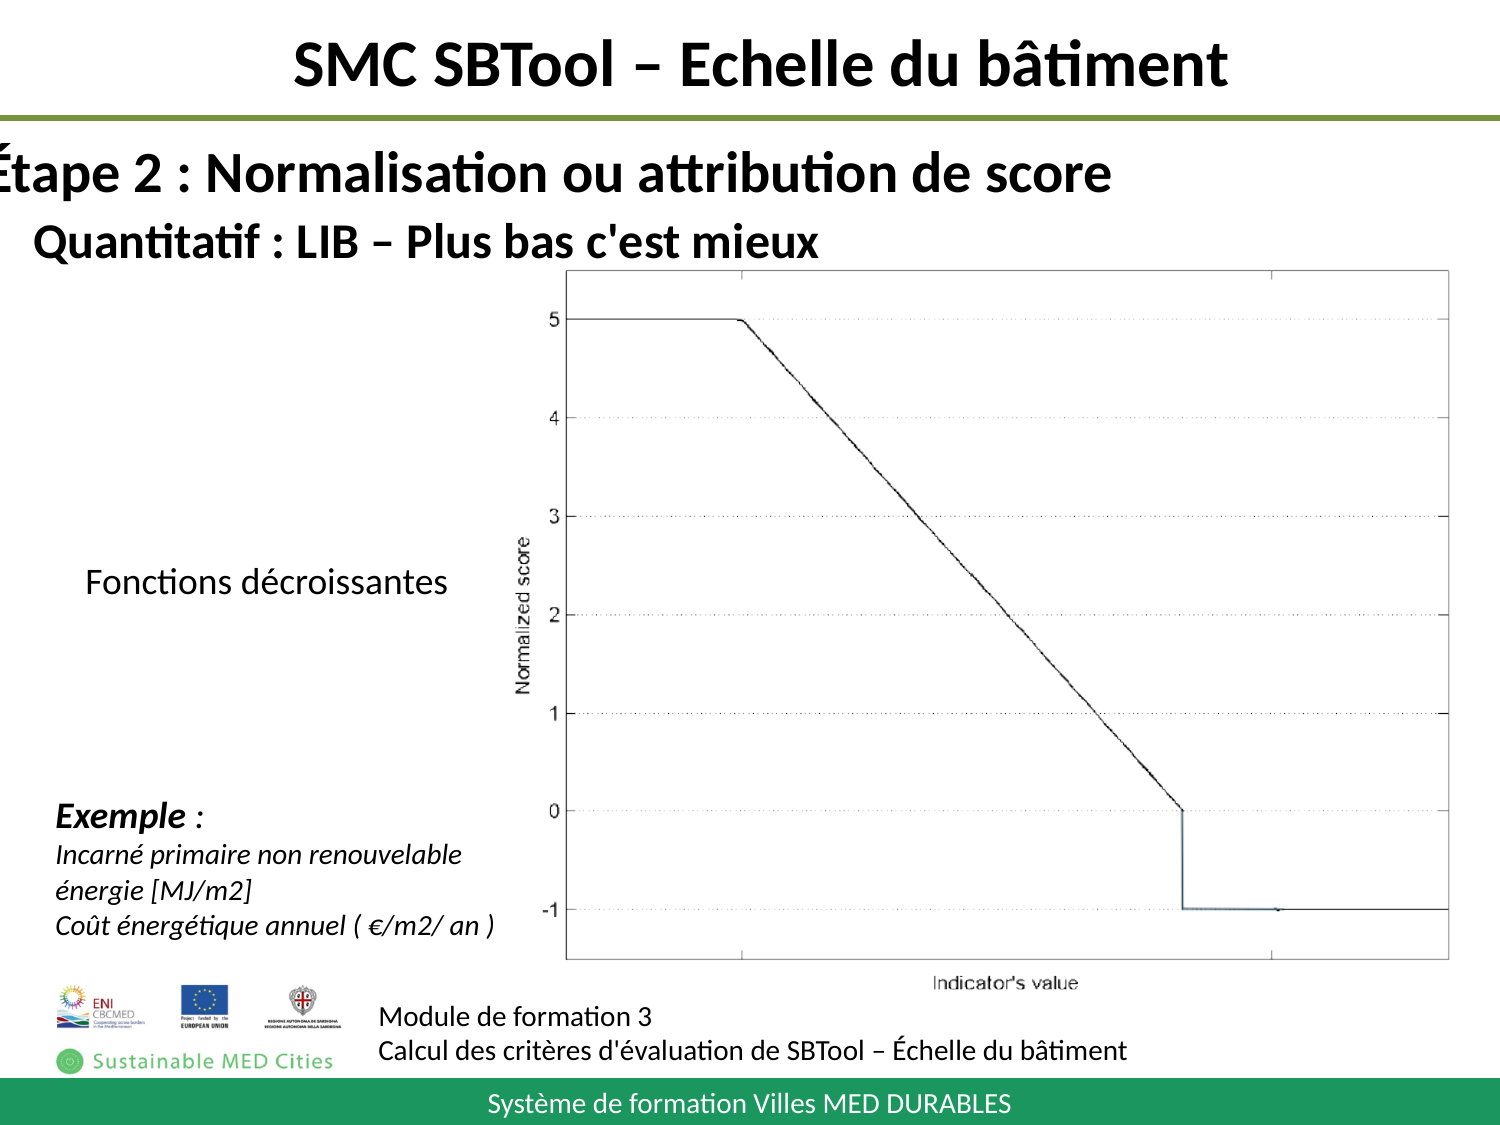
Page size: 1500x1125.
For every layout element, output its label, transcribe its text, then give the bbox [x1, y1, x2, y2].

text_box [0, 970, 1500, 1125]
text_box Étape 2 : Normalisation ou attribution de score [0, 126, 1129, 212]
text_box Quantitatif : LIB – Plus bas c'est mieux [18, 201, 909, 276]
text_box Exemple : Incarné primaire non renouvelable énergie [MJ/m2] Coût énergétique annuel ( €/m2/ an ) [40, 783, 495, 949]
text_box SMC SBTool – Echelle du bâtiment [278, 12, 1246, 107]
text_box Fonctions décroissantes [47, 549, 488, 610]
picture [500, 240, 1467, 970]
